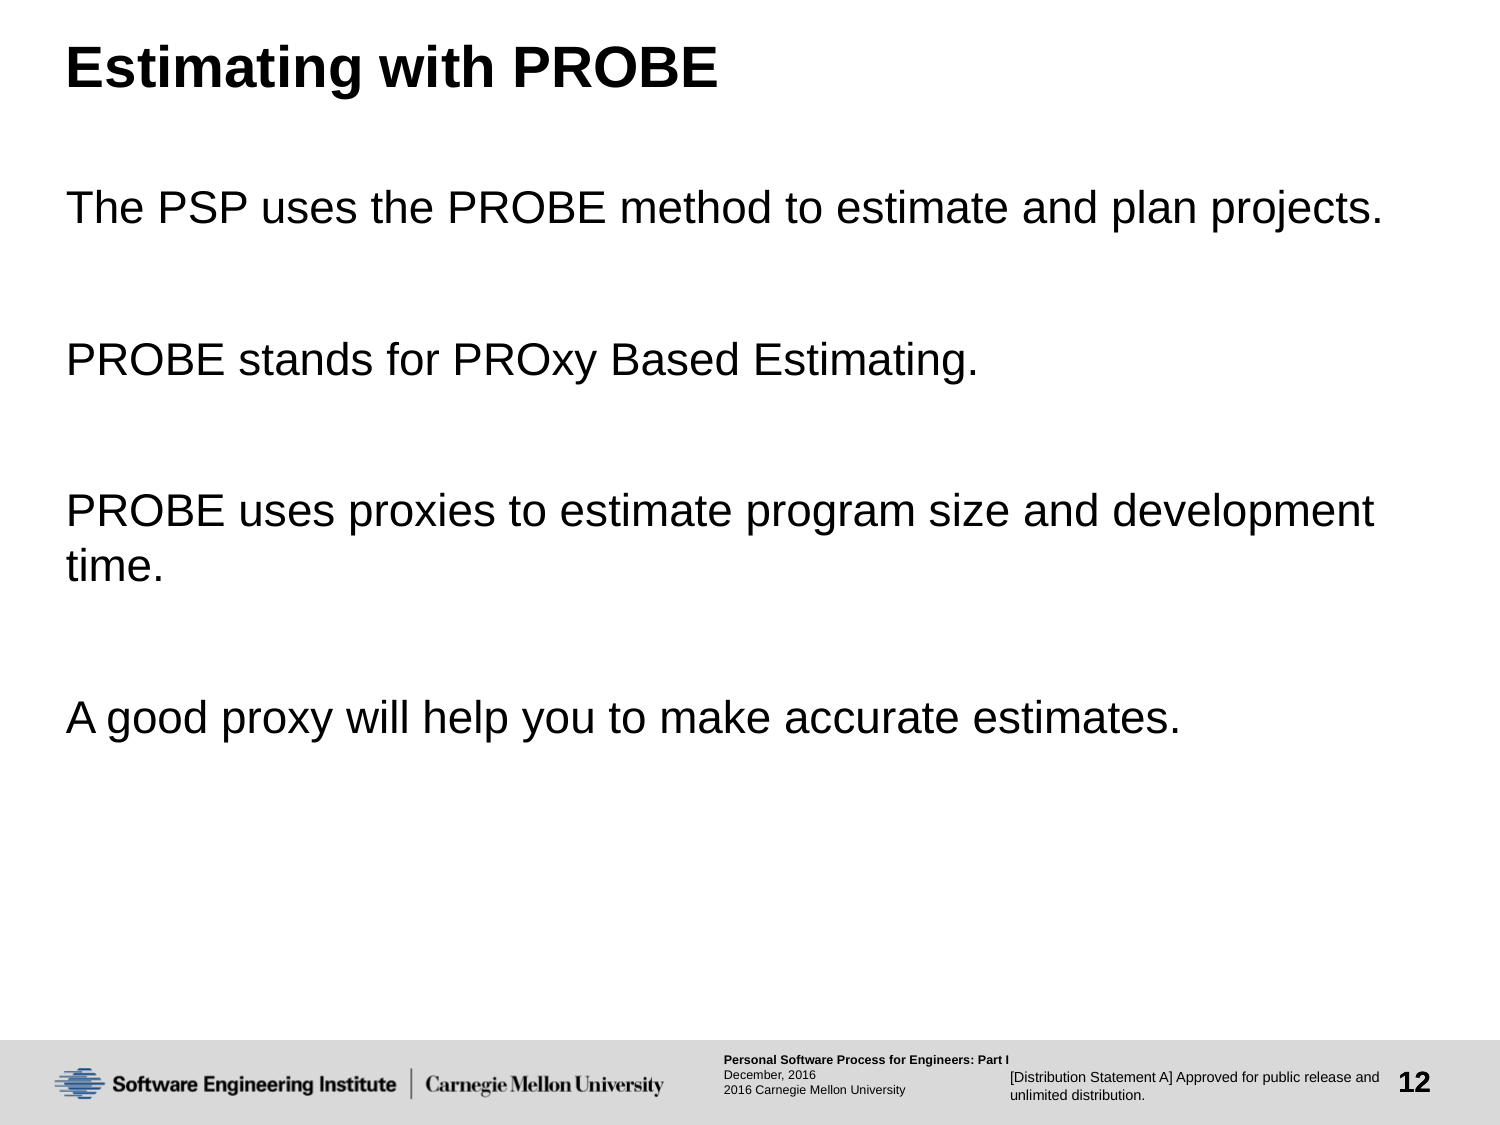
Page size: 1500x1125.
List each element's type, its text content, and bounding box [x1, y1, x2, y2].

picture [46, 1061, 673, 1104]
list The PSP uses the PROBE method to estimate and plan projects. PROBE stands for PROxy Based Estimating. PROBE uses proxies to estimate program size and development time. A good proxy will help you to make accurate estimates. [65, 177, 1431, 1000]
title Estimating with PROBE [65, 37, 1313, 148]
